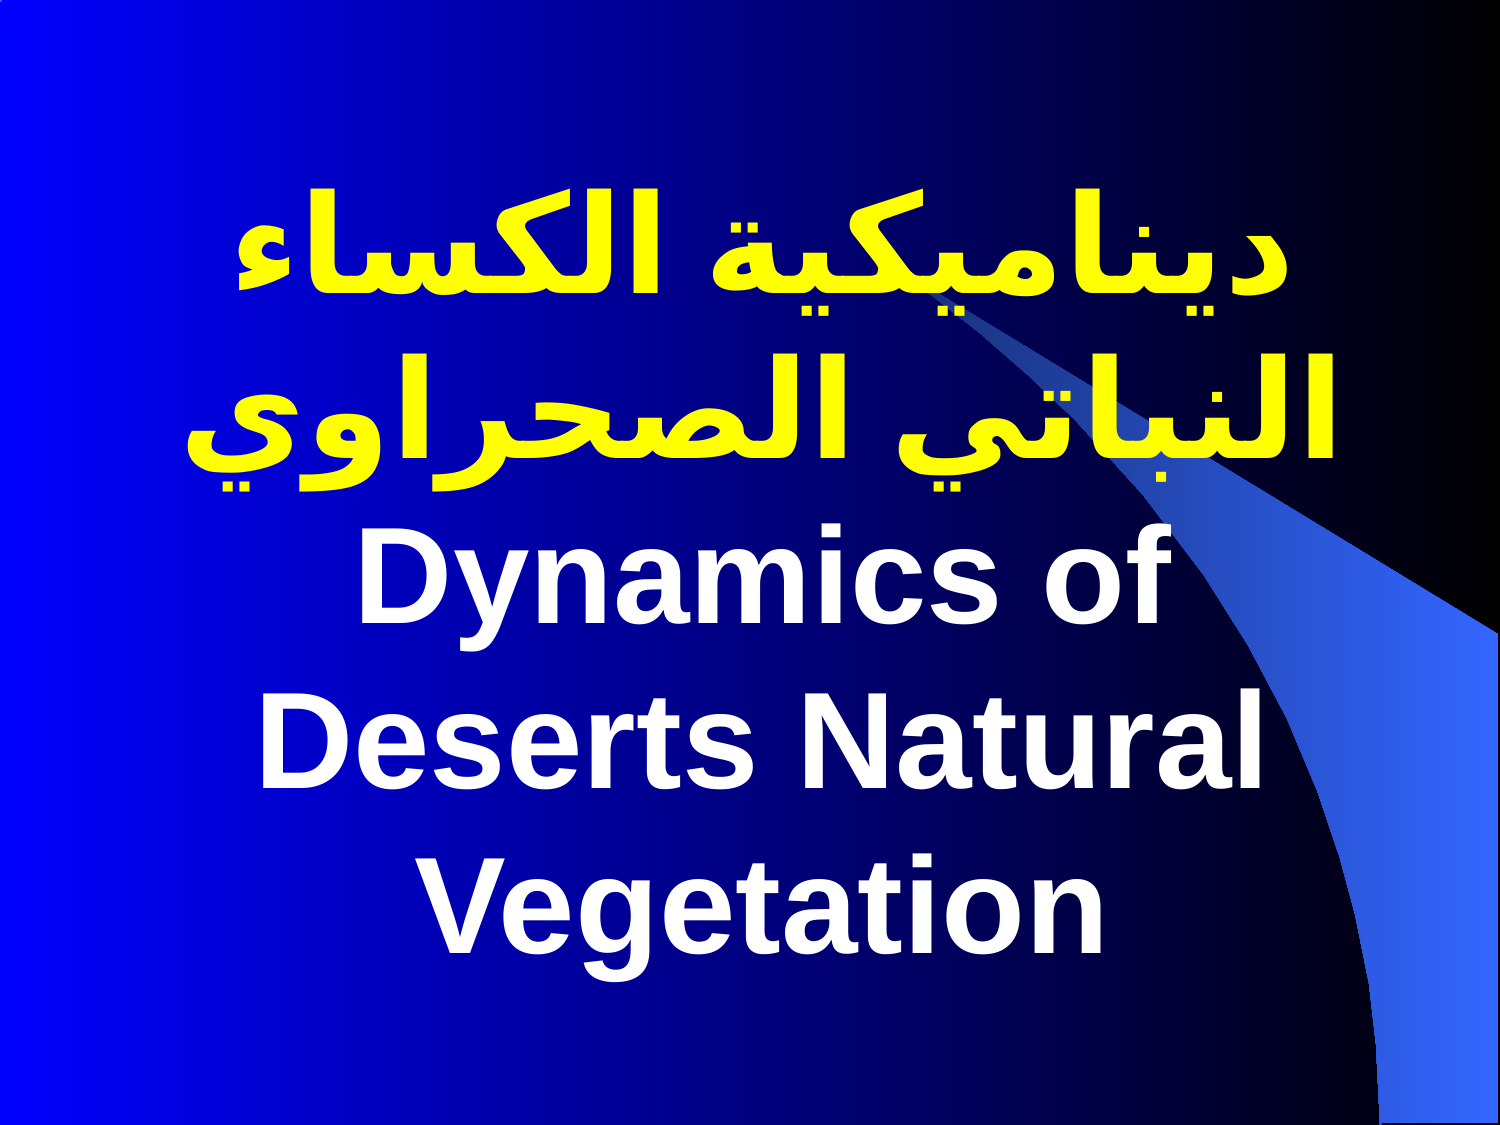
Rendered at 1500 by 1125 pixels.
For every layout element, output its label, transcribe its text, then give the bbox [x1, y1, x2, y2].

title ديناميكية الكساء النباتي الصحراوي Dynamics of Deserts Natural Vegetation [99, 74, 1426, 1063]
